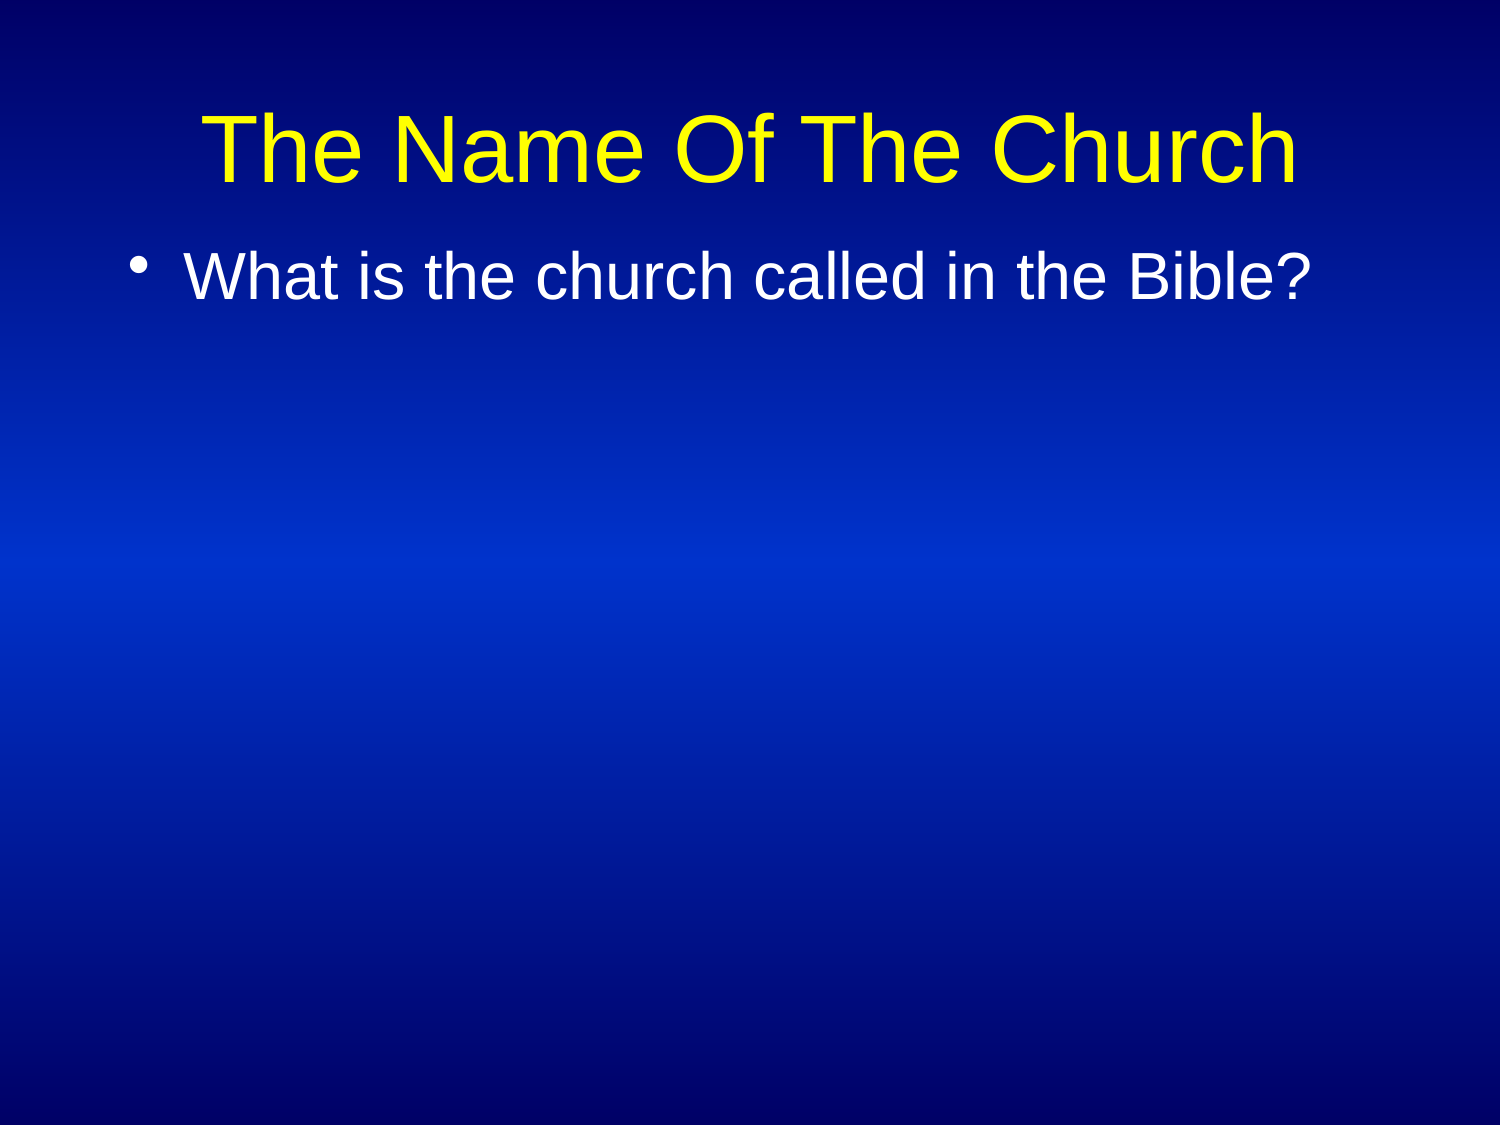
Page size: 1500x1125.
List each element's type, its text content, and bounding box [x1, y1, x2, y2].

title The Name Of The Church [37, 50, 1463, 238]
list What is the church called in the Bible? [112, 224, 1463, 1050]
